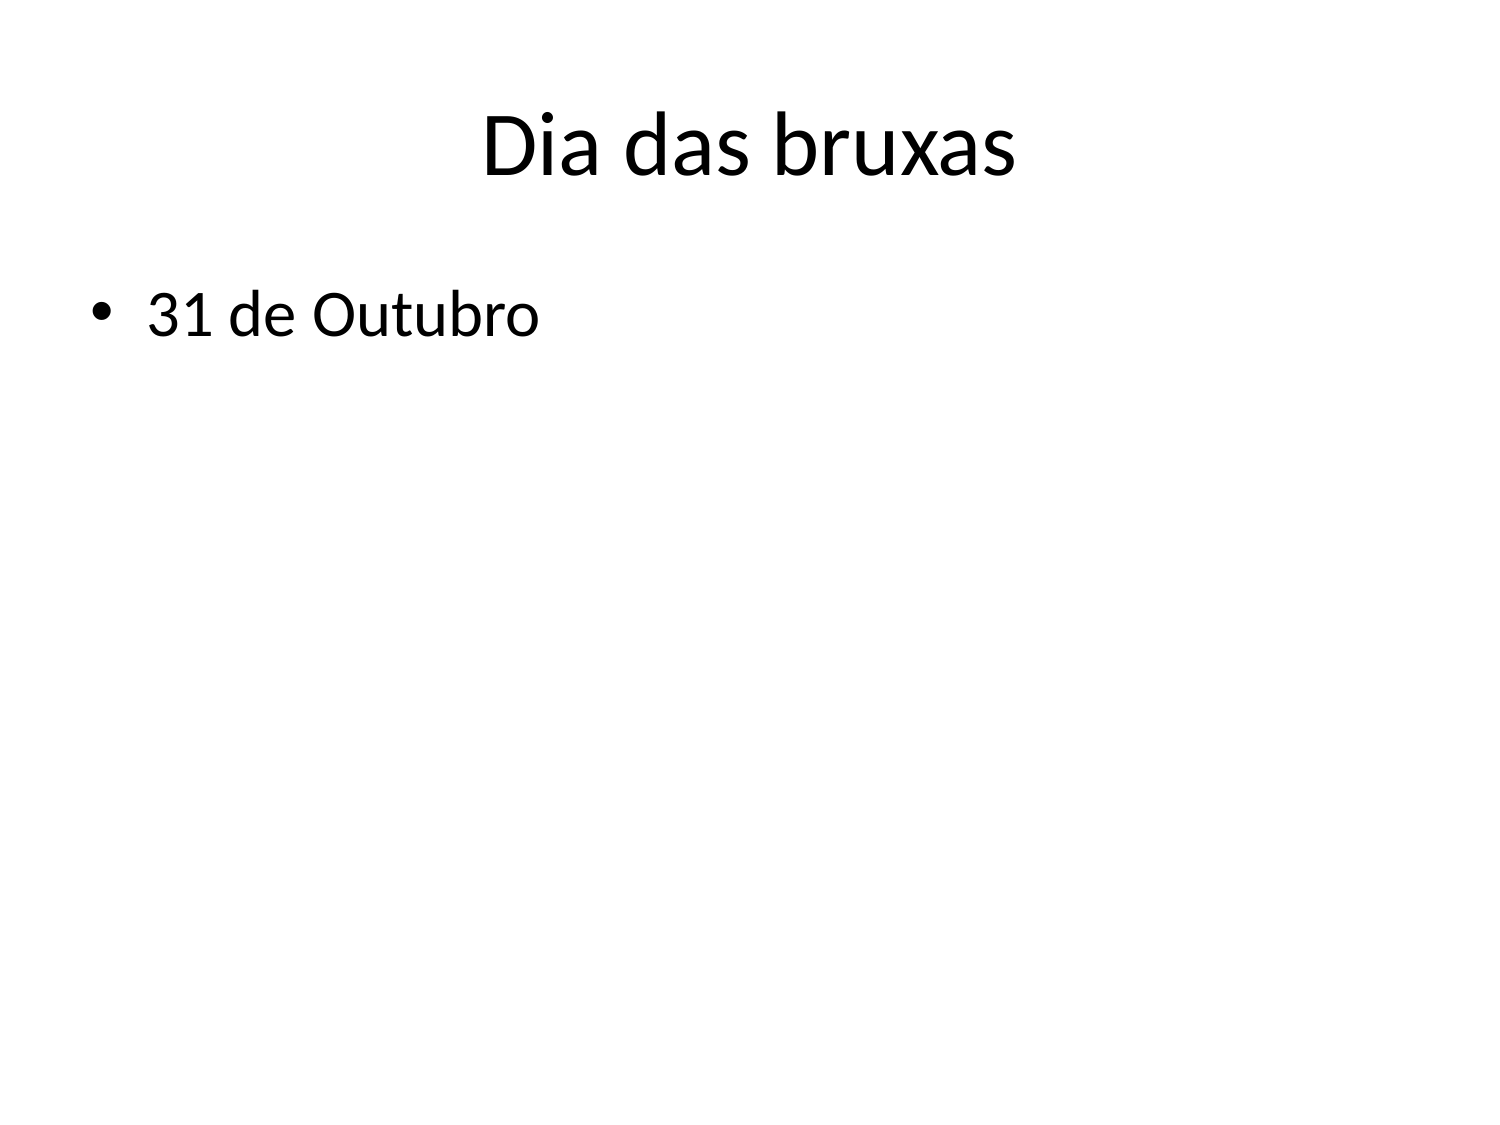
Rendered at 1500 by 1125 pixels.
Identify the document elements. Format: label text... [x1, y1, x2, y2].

list 31 de Outubro [75, 262, 1425, 1005]
title Dia das bruxas [75, 45, 1425, 233]
